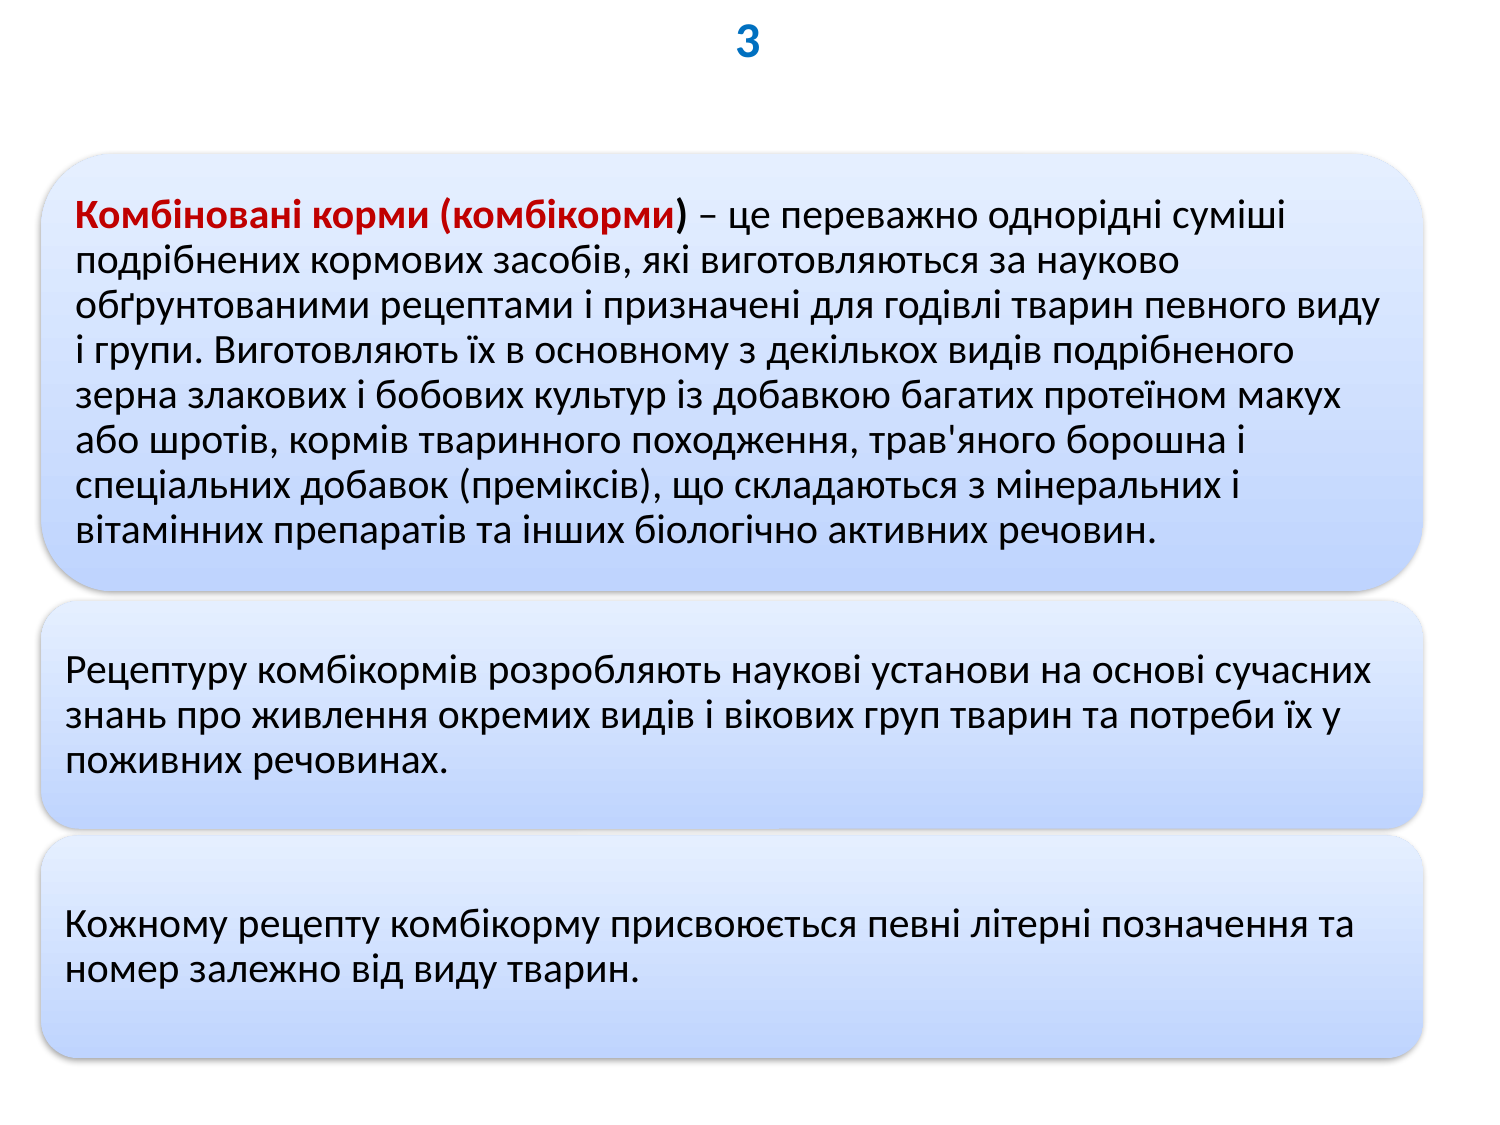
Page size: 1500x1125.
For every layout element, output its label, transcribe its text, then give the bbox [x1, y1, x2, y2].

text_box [41, 89, 1424, 1125]
text_box 3 [689, 0, 745, 75]
